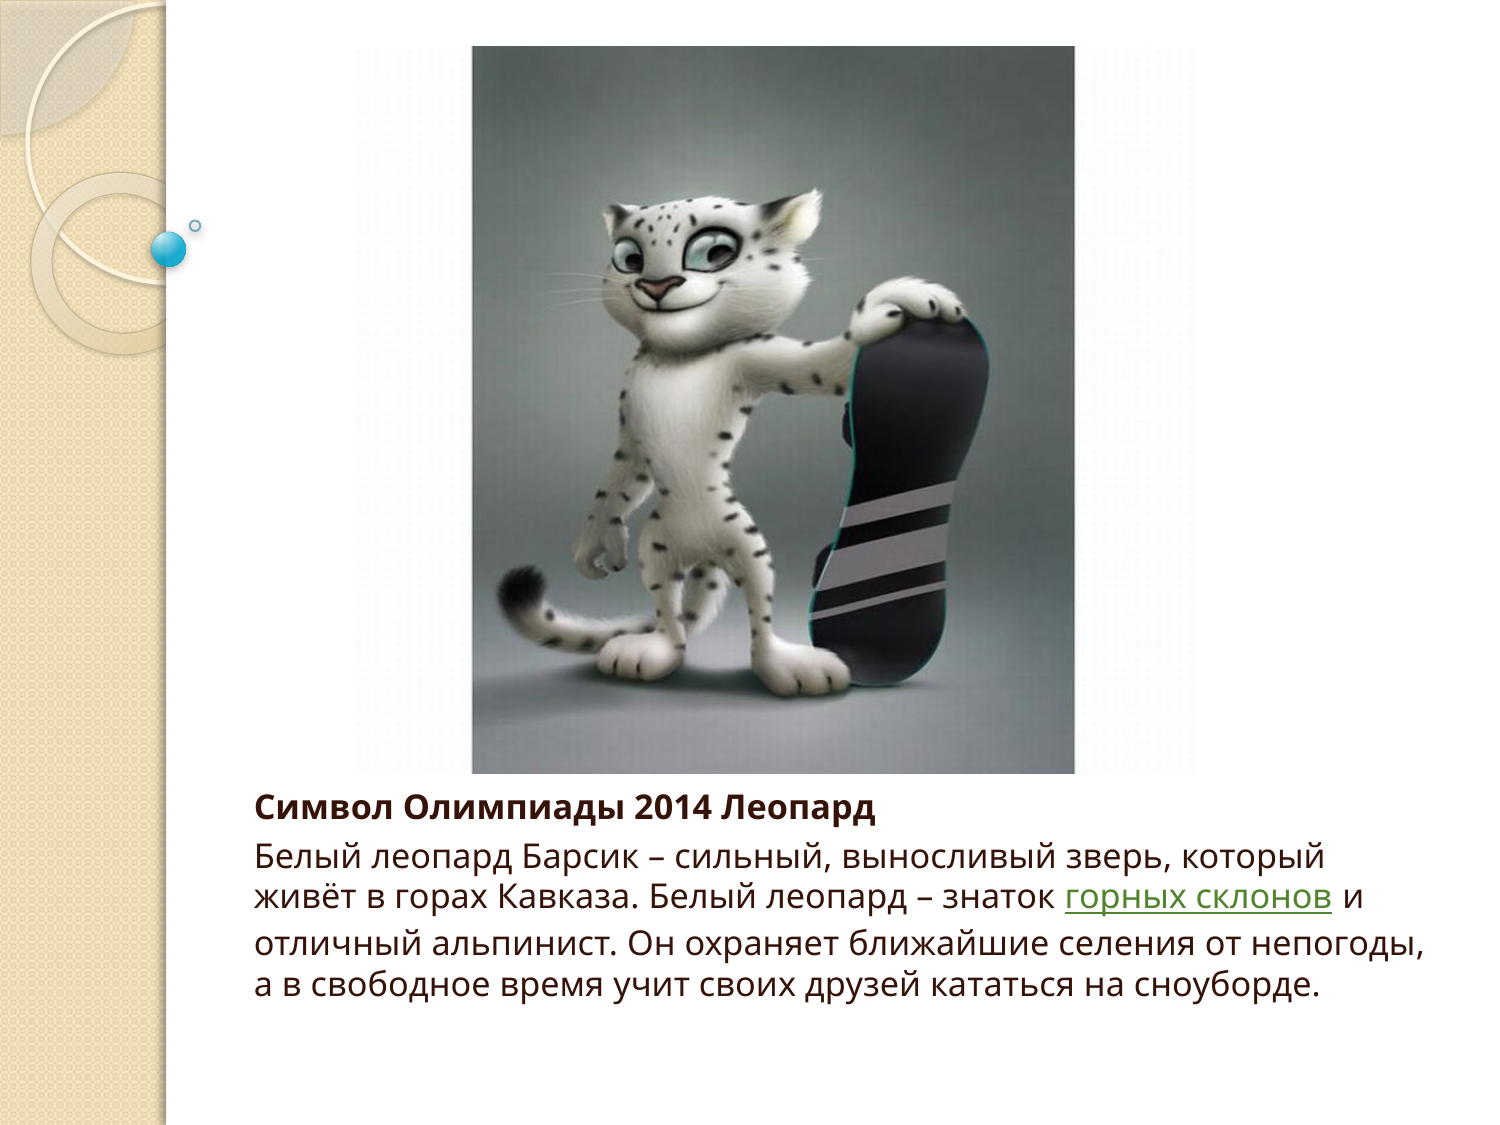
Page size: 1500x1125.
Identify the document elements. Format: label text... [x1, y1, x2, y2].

picture [351, 46, 1196, 774]
subtitle Символ Олимпиады 2014 Леопард Белый леопард Барсик – сильный, выносливый зверь, который живёт в горах Кавказа. Белый леопард – знаток горных склонов и отличный альпинист. Он охраняет ближайшие селения от непогоды, а в свободное время учит своих друзей кататься на сноуборде. [234, 785, 1450, 1090]
